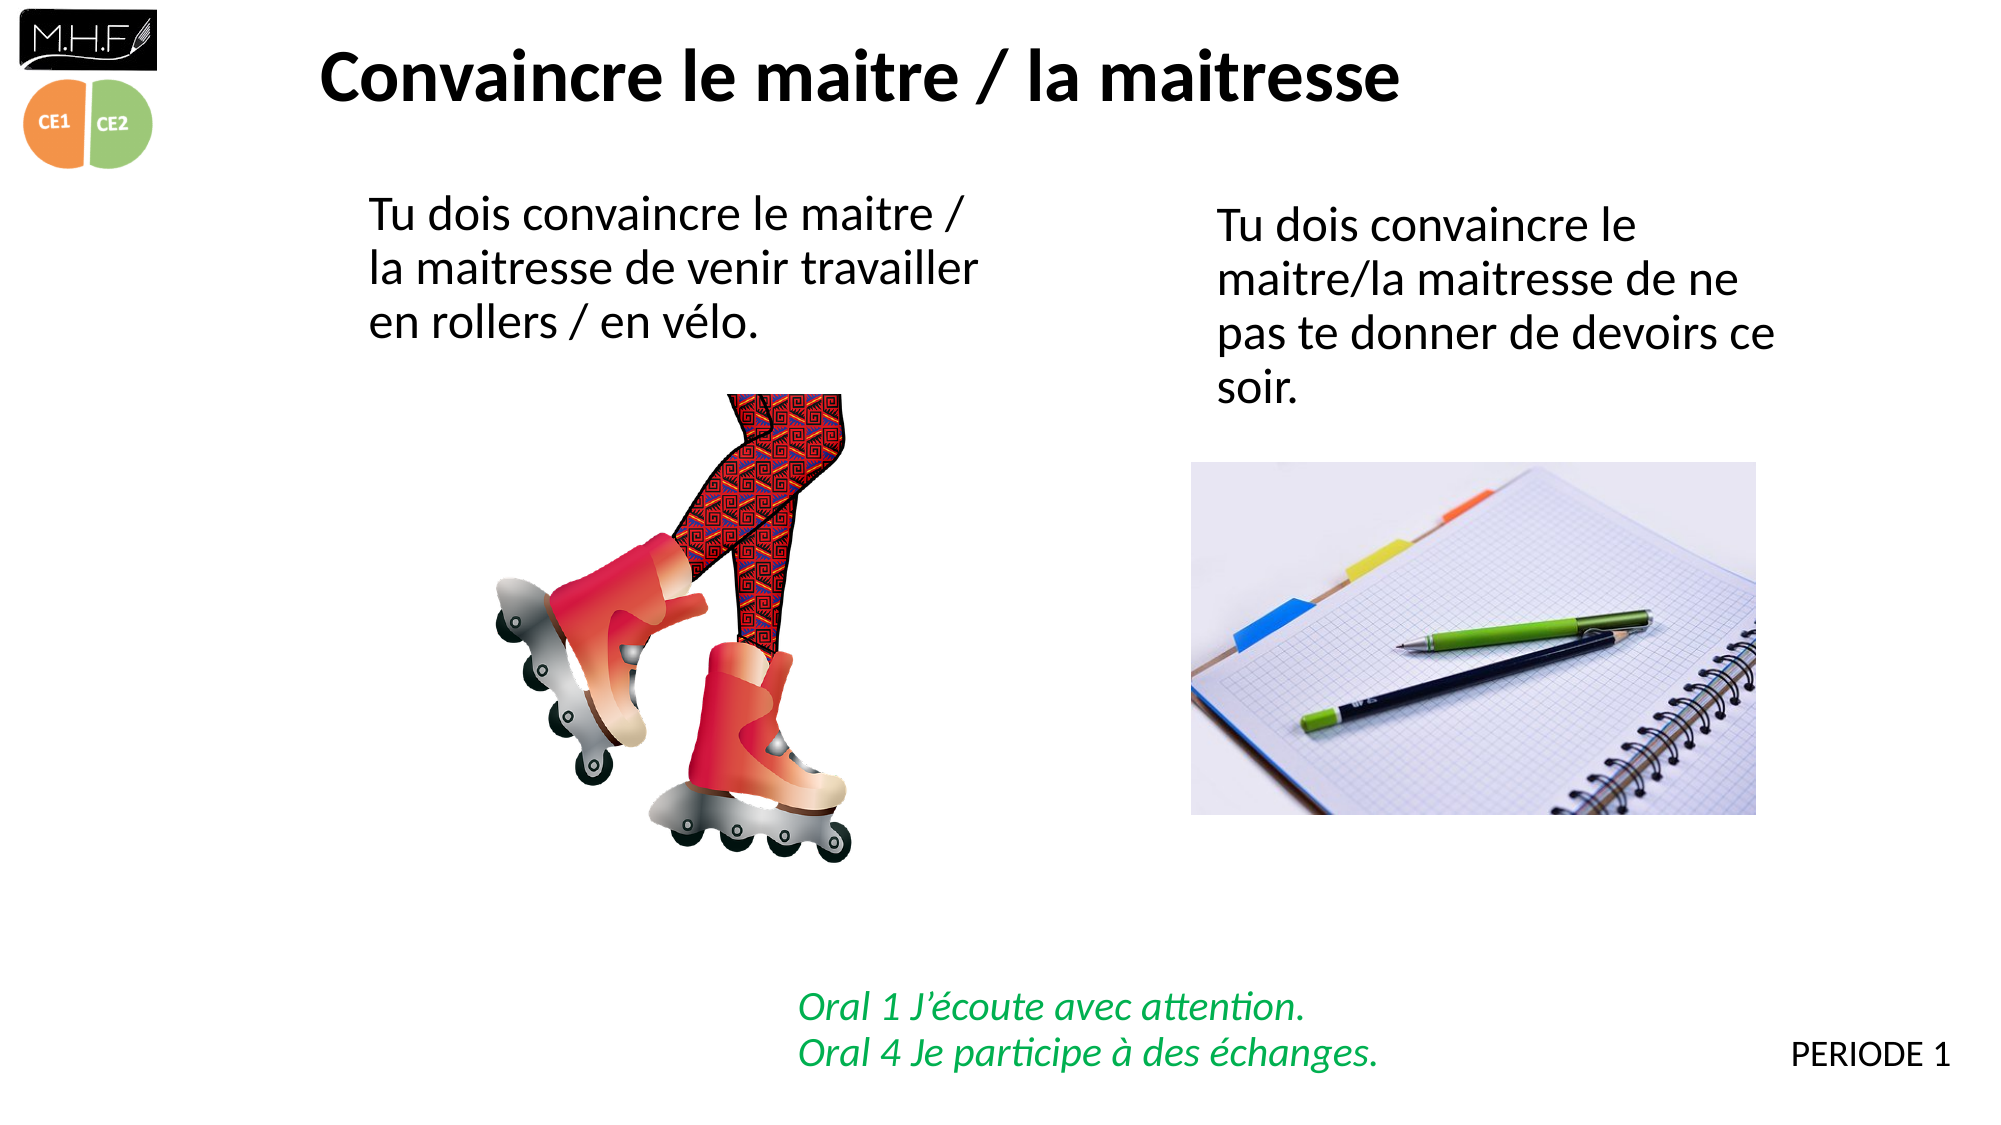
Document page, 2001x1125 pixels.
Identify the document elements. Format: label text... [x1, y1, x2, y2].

picture [1, 7, 177, 207]
title Tu dois convaincre le maitre / la maitresse de venir travailler en rollers / en vélo. [353, 166, 1026, 371]
picture [481, 394, 872, 875]
picture [1191, 462, 1756, 815]
text_box Oral 1 J’écoute avec attention. Oral 4 Je participe à des échanges. [783, 941, 1516, 1096]
text_box Convaincre le maitre / la maitresse [304, 19, 1566, 125]
text_box Tu dois convaincre le maitre/la maitresse de ne pas te donner de devoirs ce soir. [1201, 166, 1806, 422]
text_box PERIODE 1 [1516, 1021, 1967, 1082]
